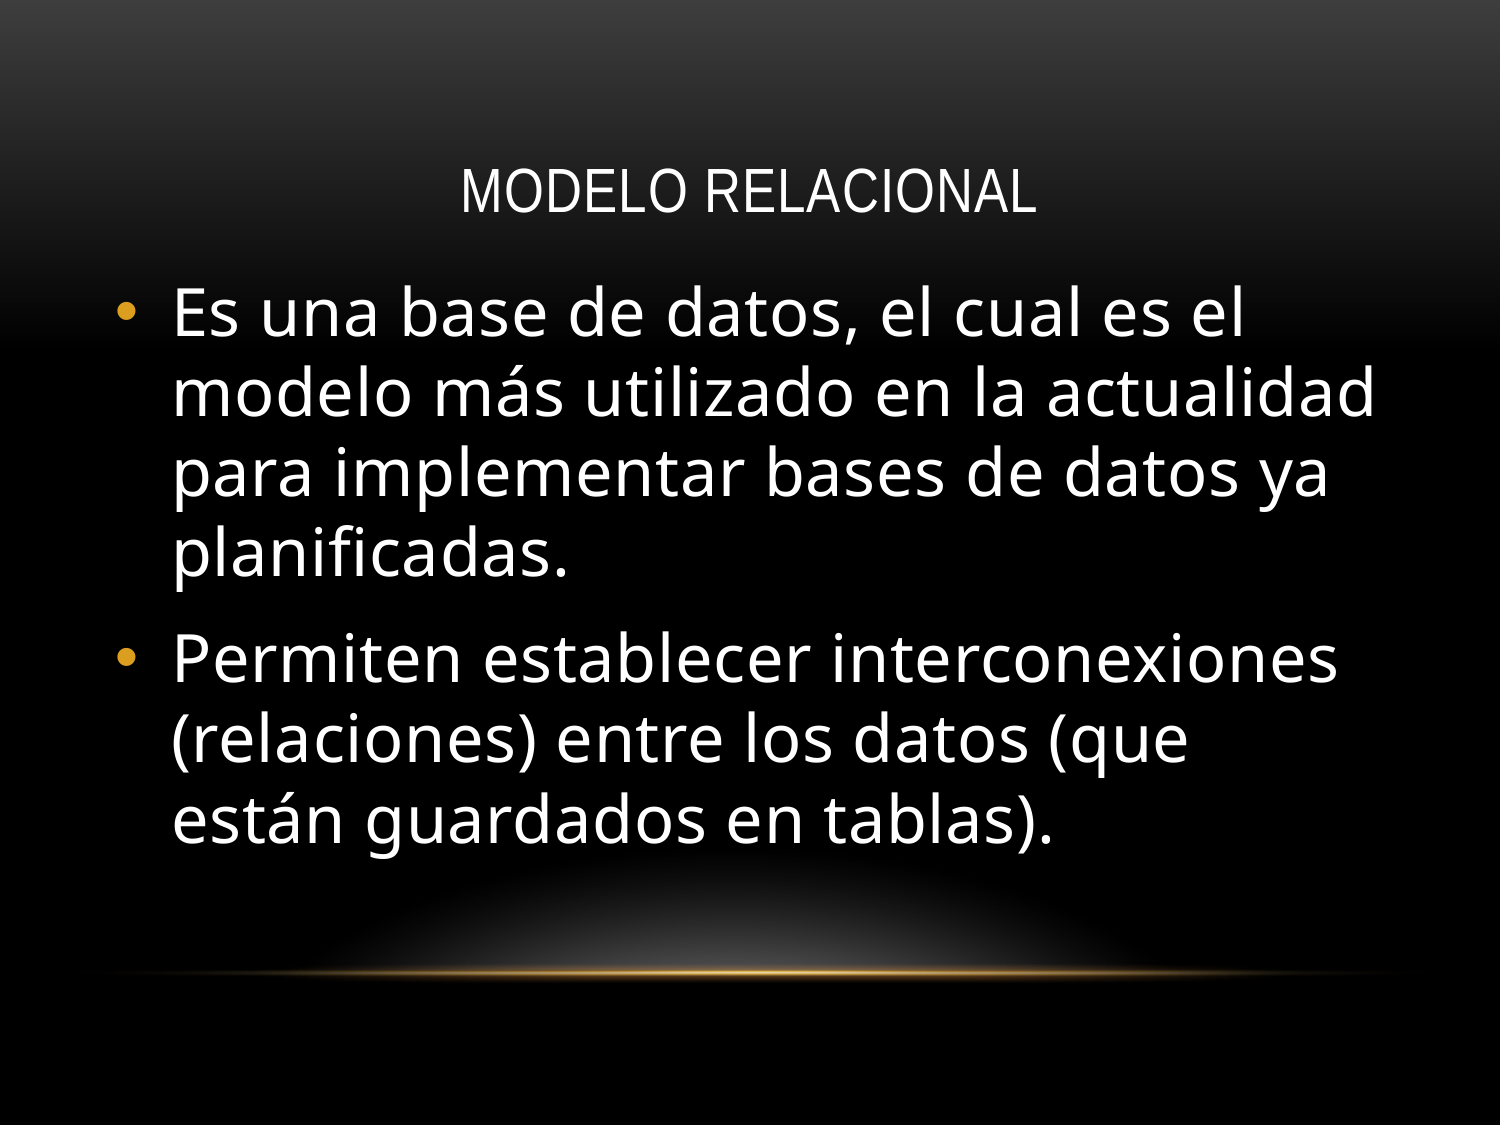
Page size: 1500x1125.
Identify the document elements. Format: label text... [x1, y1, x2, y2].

list Es una base de datos, el cual es el modelo más utilizado en la actualidad para implementar bases de datos ya planificadas. Permiten establecer interconexiones (relaciones) entre los datos (que están guardados en tablas). [99, 262, 1400, 938]
picture [0, 0, 1500, 1125]
title Modelo Relacional [99, 45, 1400, 233]
